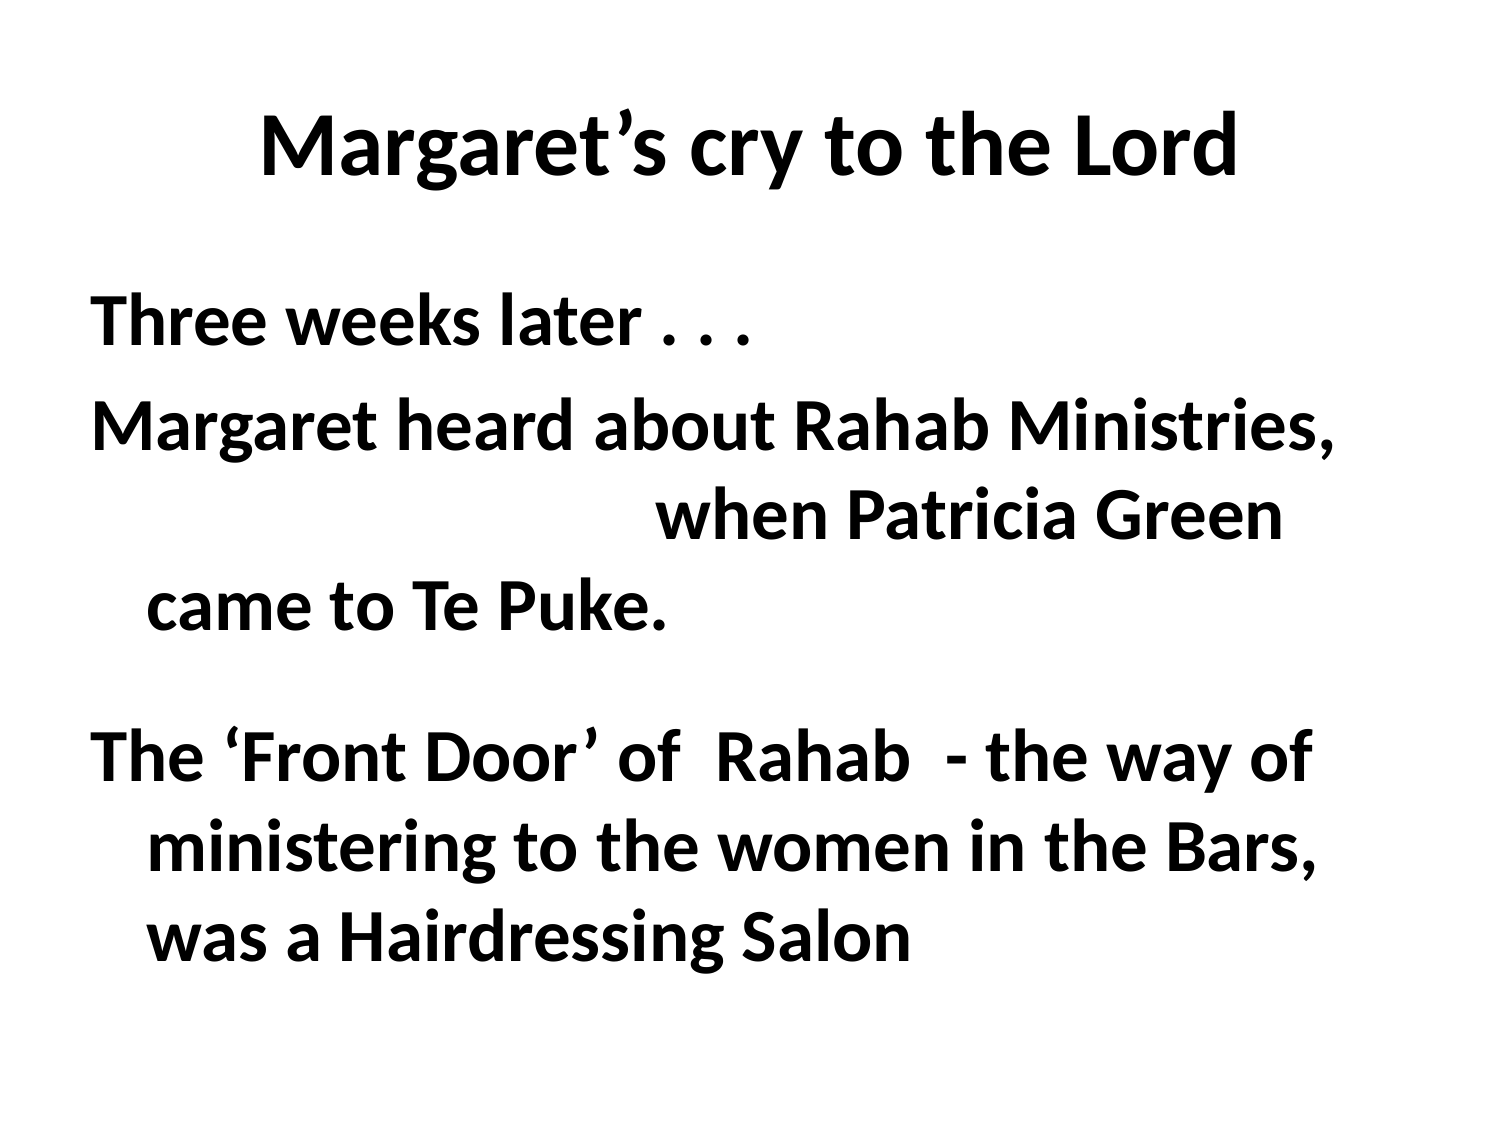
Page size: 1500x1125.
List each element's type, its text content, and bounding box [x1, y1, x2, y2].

title Margaret’s cry to the Lord [75, 45, 1425, 233]
list Three weeks later . . . Margaret heard about Rahab Ministries, when Patricia Green came to Te Puke. The ‘Front Door’ of Rahab - the way of ministering to the women in the Bars, was a Hairdressing Salon [75, 262, 1425, 1125]
